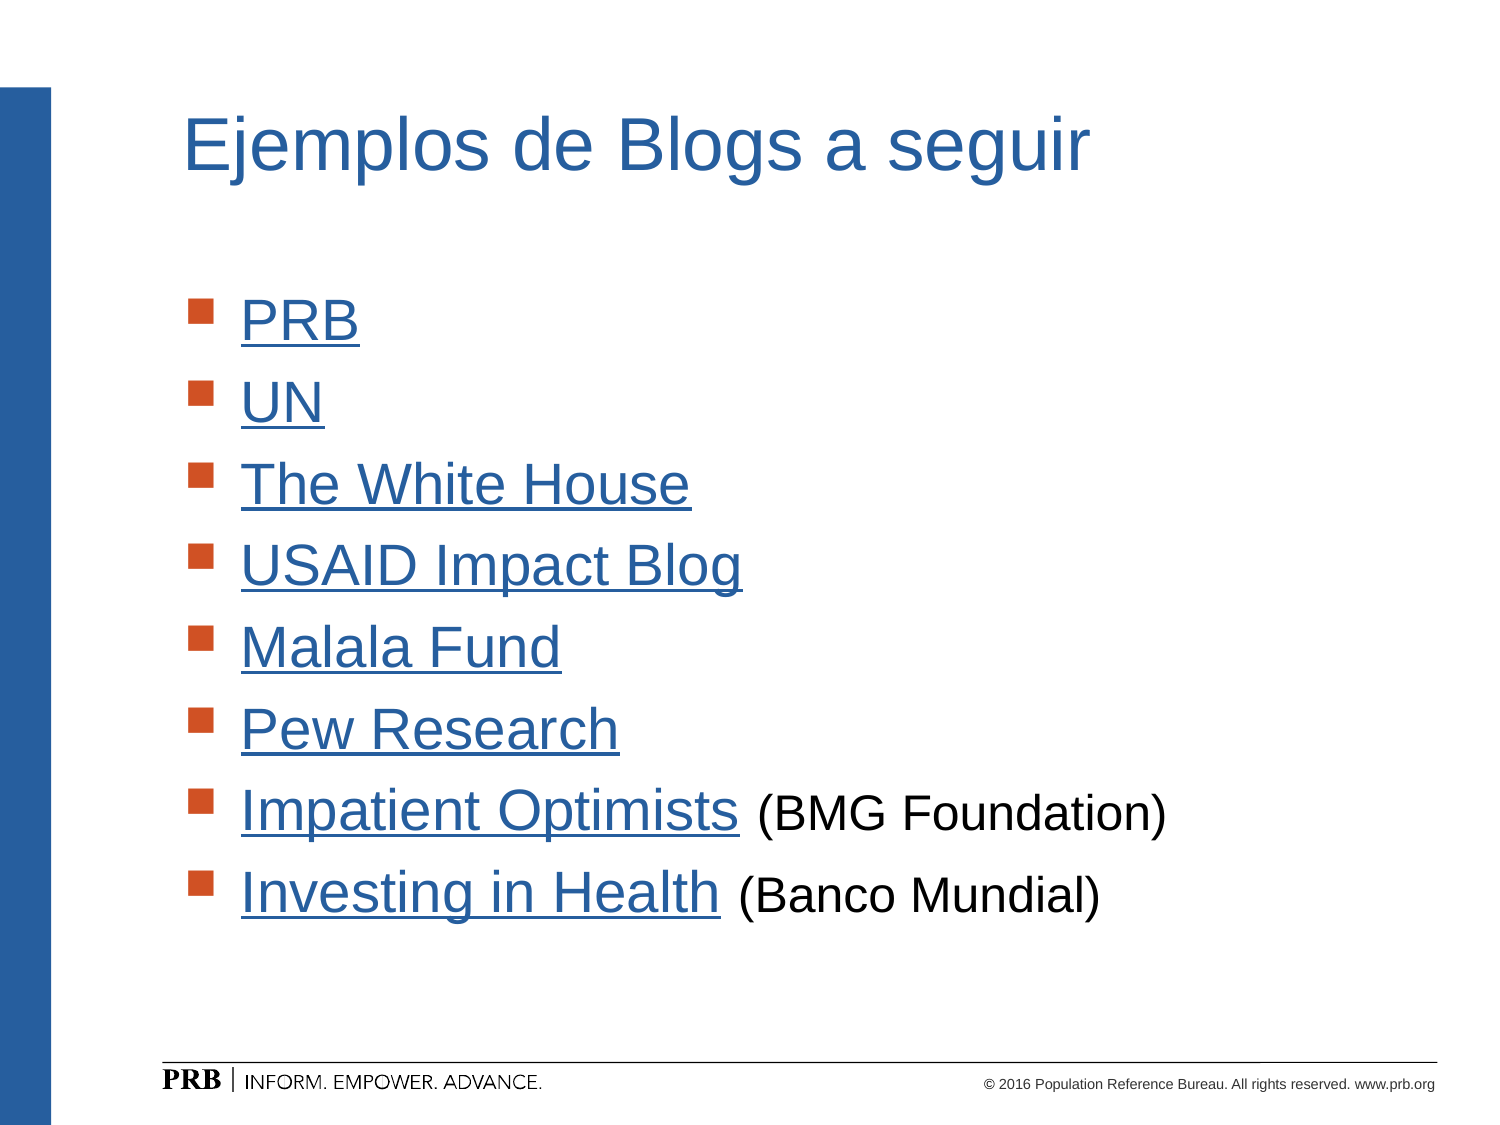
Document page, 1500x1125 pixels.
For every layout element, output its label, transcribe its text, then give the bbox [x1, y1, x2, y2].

title Ejemplos de Blogs a seguir [167, 87, 1438, 251]
list PRB UN The White House USAID Impact Blog Malala Fund Pew Research Impatient Optimists (BMG Foundation) Investing in Health (Banco Mundial) [169, 274, 1438, 1038]
